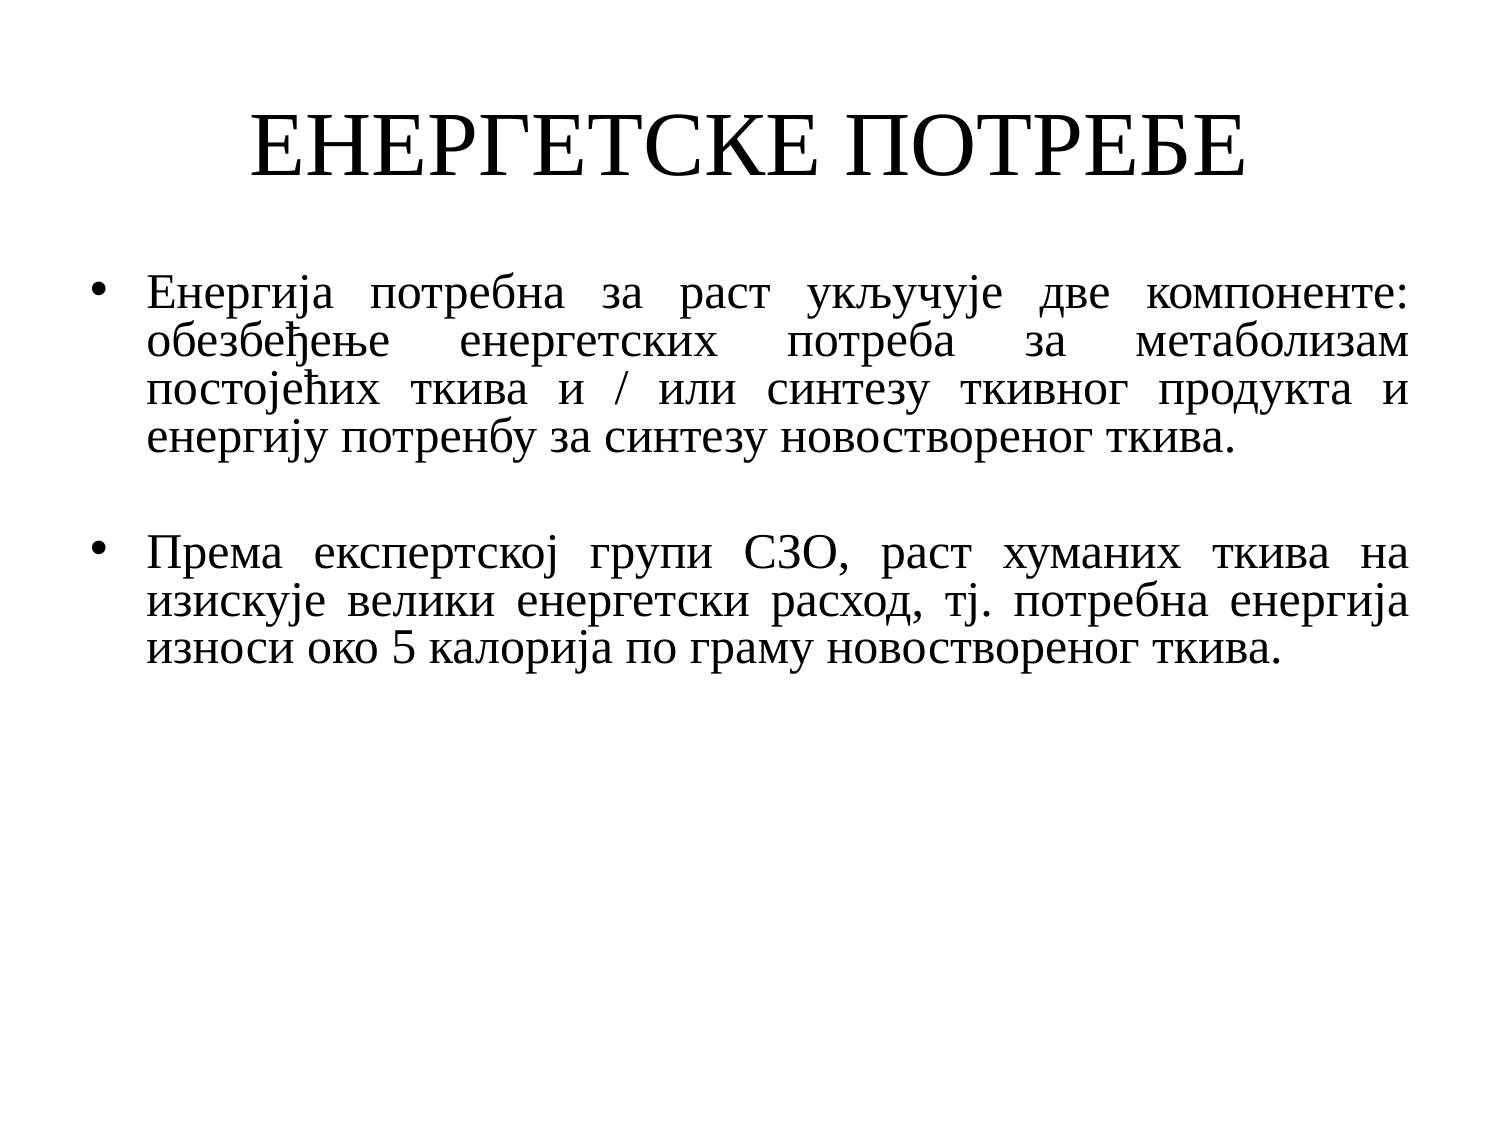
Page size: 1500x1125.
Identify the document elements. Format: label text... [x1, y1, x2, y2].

title ЕНЕРГЕТСКЕ ПОТРЕБЕ [75, 45, 1425, 233]
list Енергија потребна за раст укључује две компоненте: обезбеђење енергетских потреба за метаболизам постојећих ткива и / или синтезу ткивног продукта и енергију потренбу за синтезу новоствореног ткива. Према експертској групи СЗО, раст хуманих ткива на изискује велики енергетски расход, тј. потребна енергија износи око 5 калорија по граму новоствореног ткива. [75, 262, 1425, 1005]
